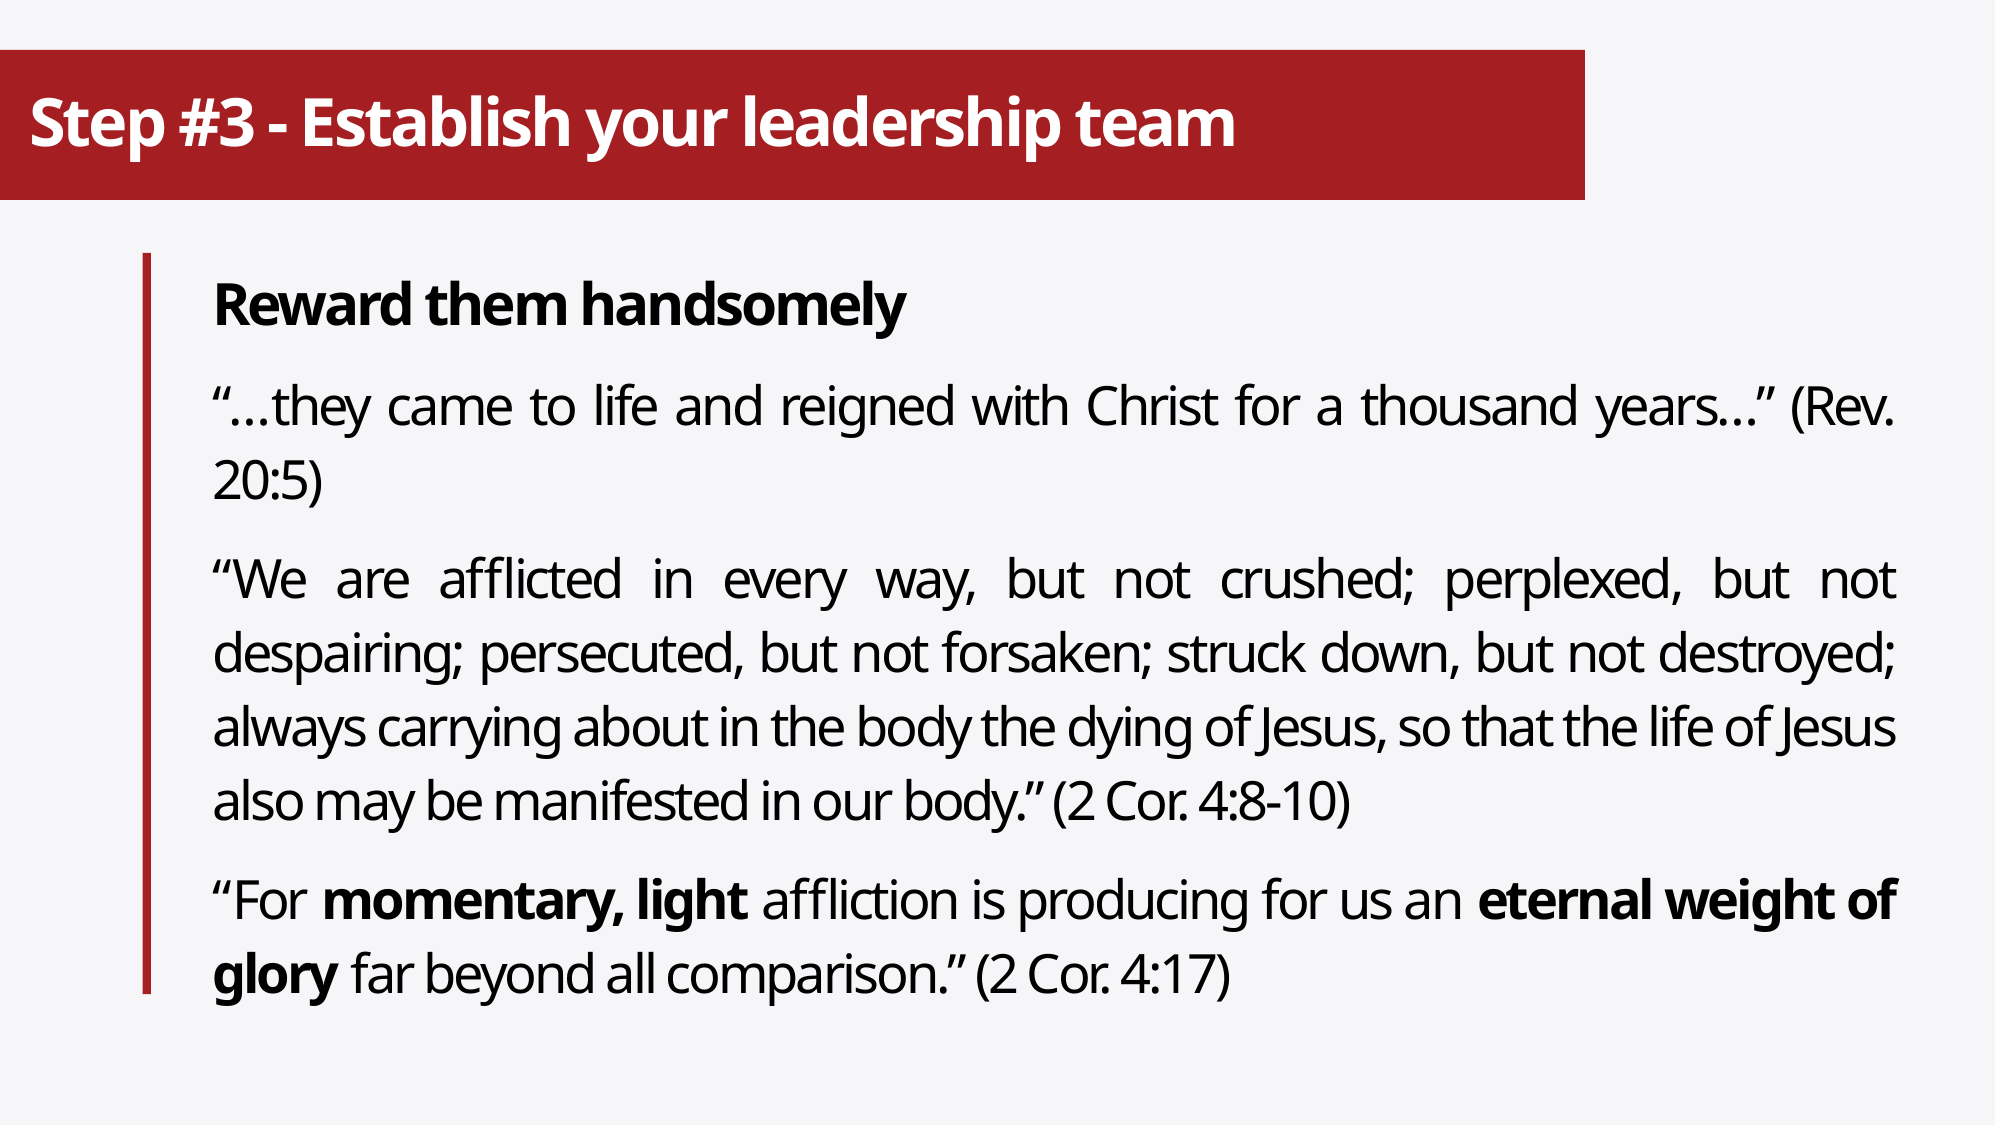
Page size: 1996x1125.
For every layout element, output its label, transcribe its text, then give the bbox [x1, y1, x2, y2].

subtitle Reward them handsomely “…they came to life and reigned with Christ for a thousand years…” (Rev. 20:5) “We are afflicted in every way, but not crushed; perplexed, but not despairing; persecuted, but not forsaken; struck down, but not destroyed; always carrying about in the body the dying of Jesus, so that the life of Jesus also may be manifested in our body.” (2 Cor. 4:8-10) “For momentary, light affliction is producing for us an eternal weight of glory far beyond all comparison.” (2 Cor. 4:17) [197, 249, 1910, 1000]
title Step #3 - Establish your leadership team [14, 62, 1810, 188]
